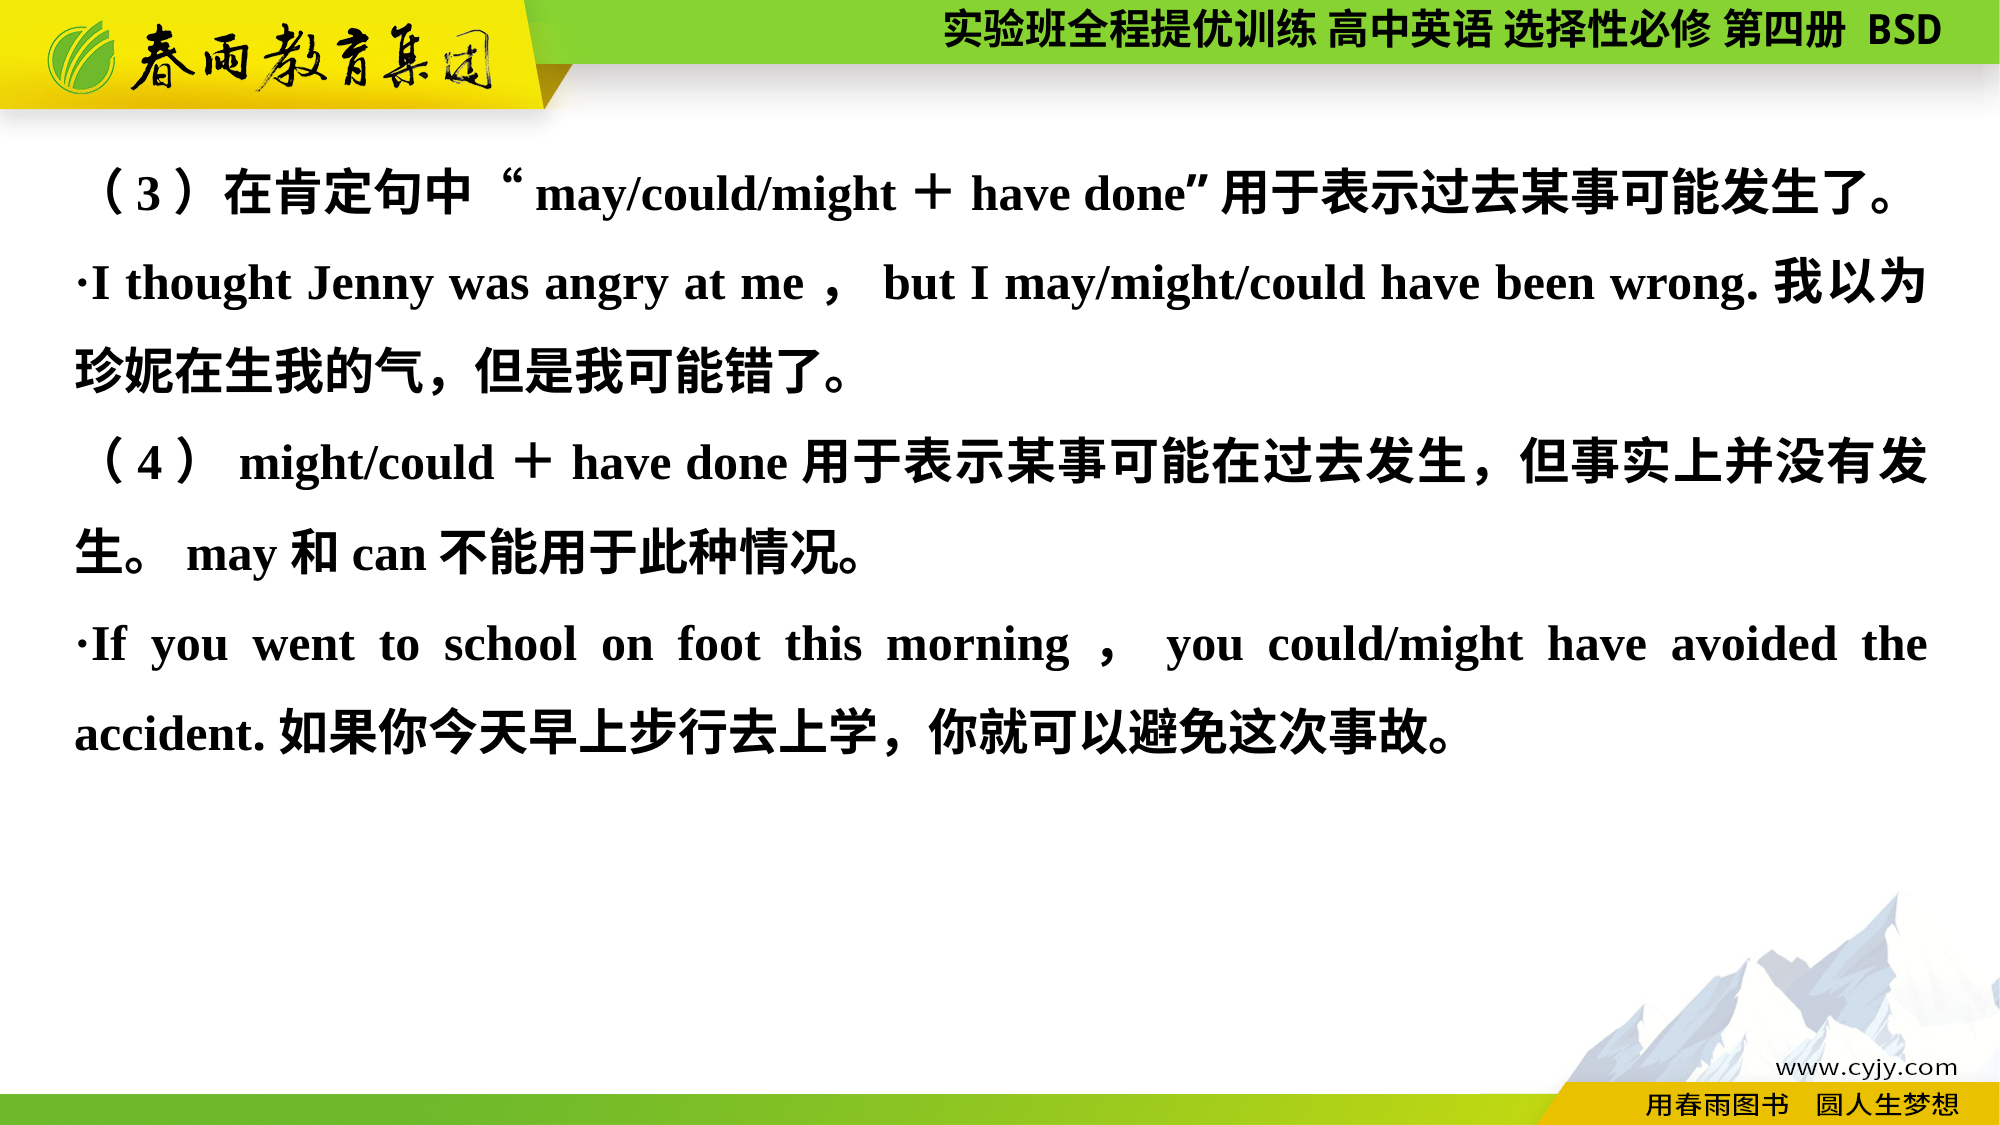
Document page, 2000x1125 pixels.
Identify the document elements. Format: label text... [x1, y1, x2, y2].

list （3）在肯定句中“may/could/might＋have done”用于表示过去某事可能发生了。 ·I thought Jenny was angry at me，but I may/might/could have been wrong.我以为珍妮在生我的气，但是我可能错了。 （4）might/could＋have done用于表示某事可能在过去发生，但事实上并没有发生。may和can不能用于此种情况。 ·If you went to school on foot this morning，you could/might have avoided the accident.如果你今天早上步行去上学，你就可以避免这次事故。 [59, 122, 1944, 763]
picture [0, 0, 2000, 1125]
